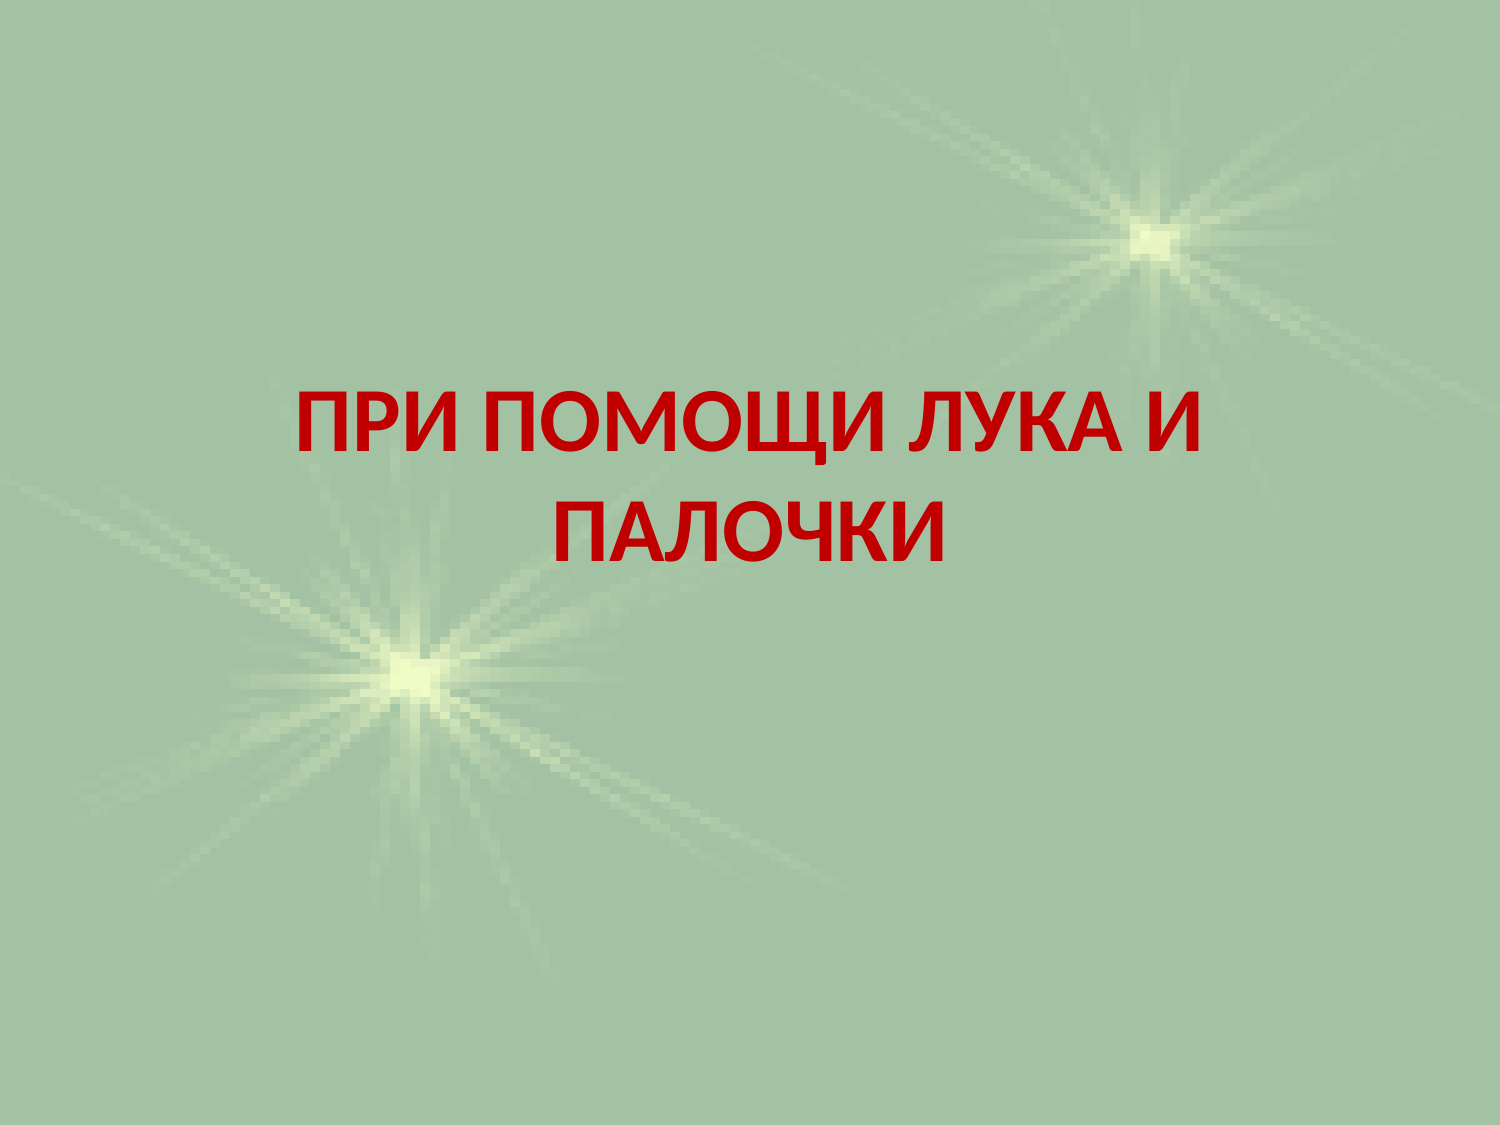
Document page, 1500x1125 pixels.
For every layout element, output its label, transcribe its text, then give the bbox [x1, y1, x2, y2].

picture [0, 0, 1500, 1125]
title ПРИ ПОМОЩИ ЛУКА И ПАЛОЧКИ [112, 349, 1388, 591]
